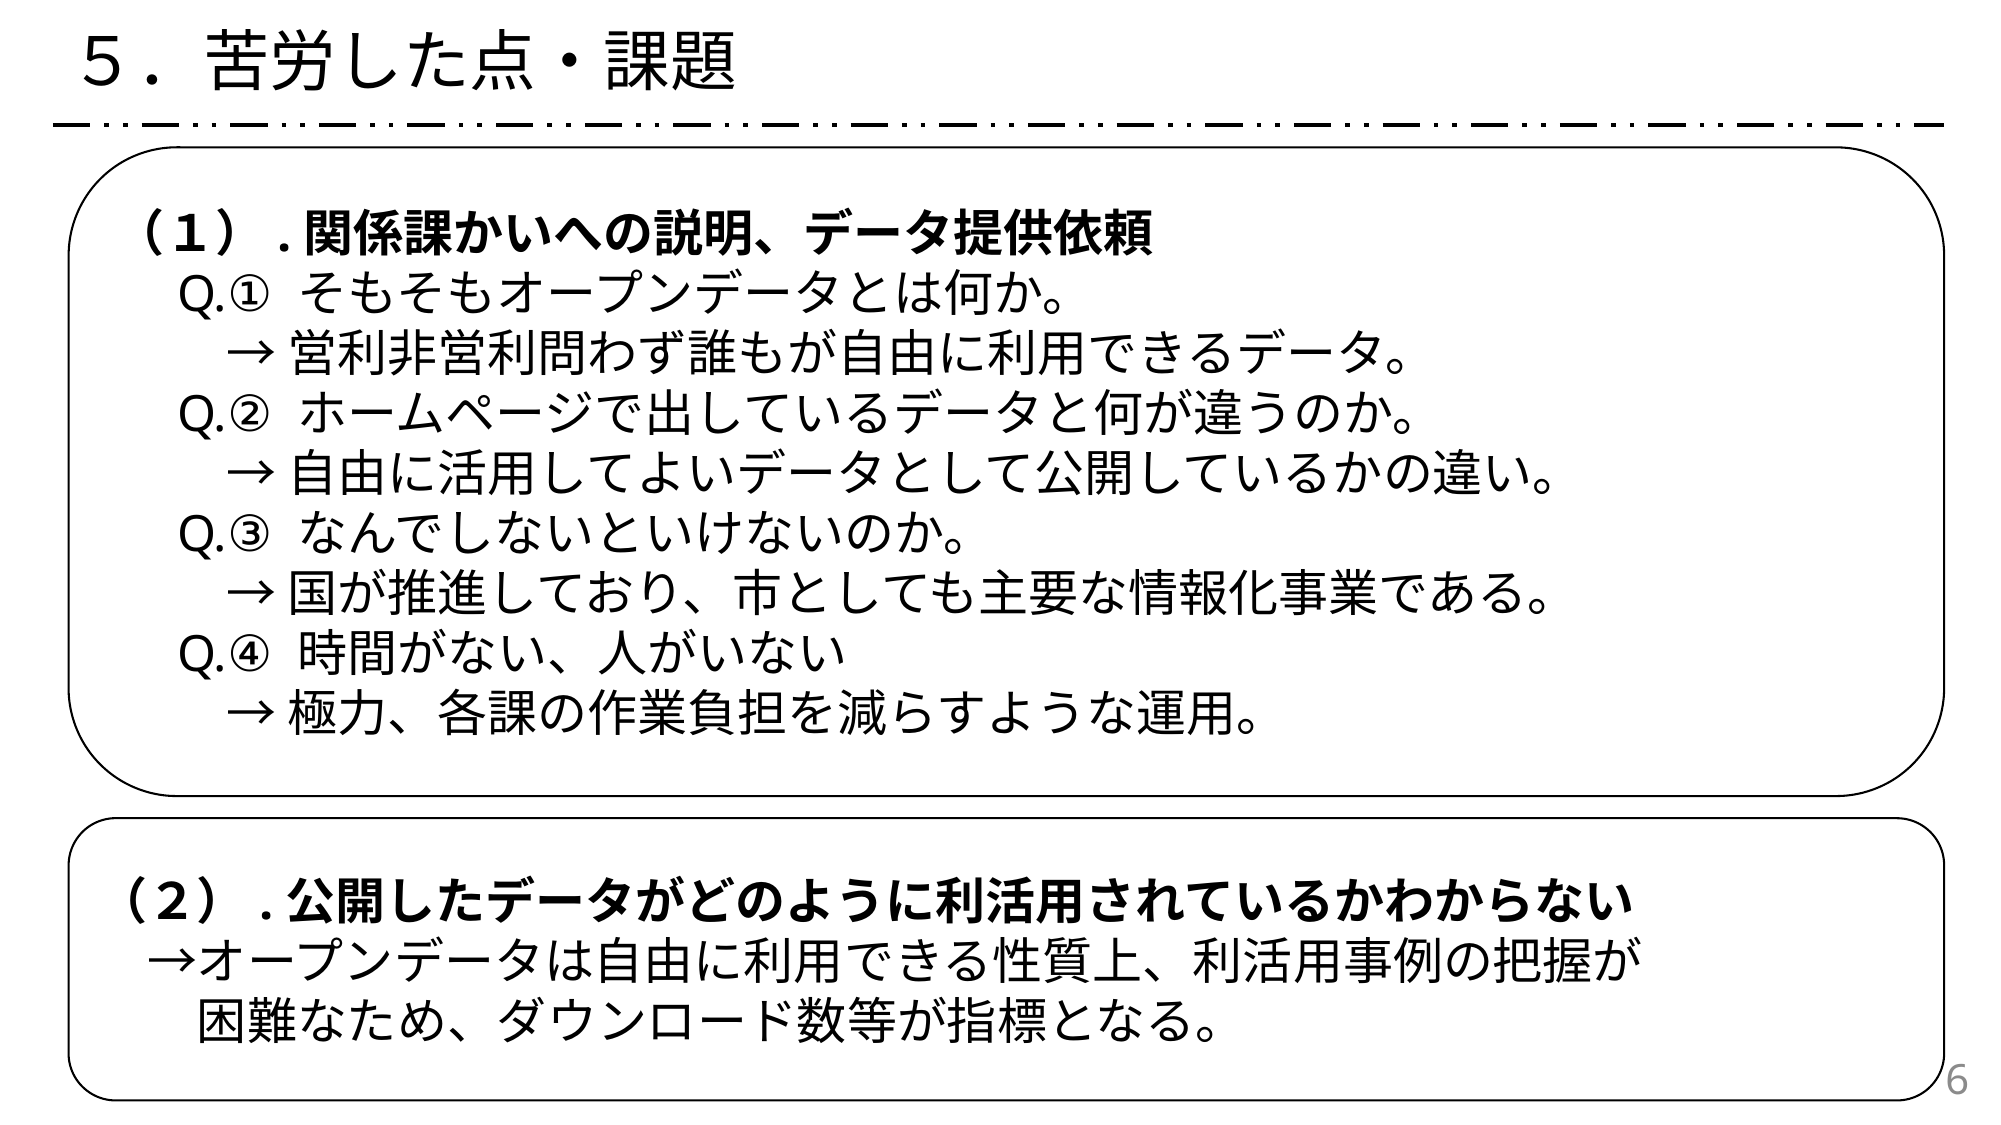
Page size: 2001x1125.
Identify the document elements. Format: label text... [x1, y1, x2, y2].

text_box （１）.関係課かいへの説明、データ提供依頼 Q.① そもそもオープンデータとは何か。 → 営利非営利問わず誰もが自由に利用できるデータ。 Q.② ホームページで出しているデータと何が違うのか。 → 自由に活用してよいデータとして公開しているかの違い。 Q.③ なんでしないといけないのか。 → 国が推進しており、市としても主要な情報化事業である。 Q.④ 時間がない、人がいない → 極力、各課の作業負担を減らすような運用。 [67, 146, 1946, 798]
text_box ５．苦労した点・課題 [54, 25, 1946, 103]
slide_number 6 [1534, 1051, 1985, 1112]
text_box （２）.公開したデータがどのように利活用されているかわからない →オープンデータは自由に利用できる性質上、利活用事例の把握が 困難なため、ダウンロード数等が指標となる。 [67, 817, 1946, 1102]
